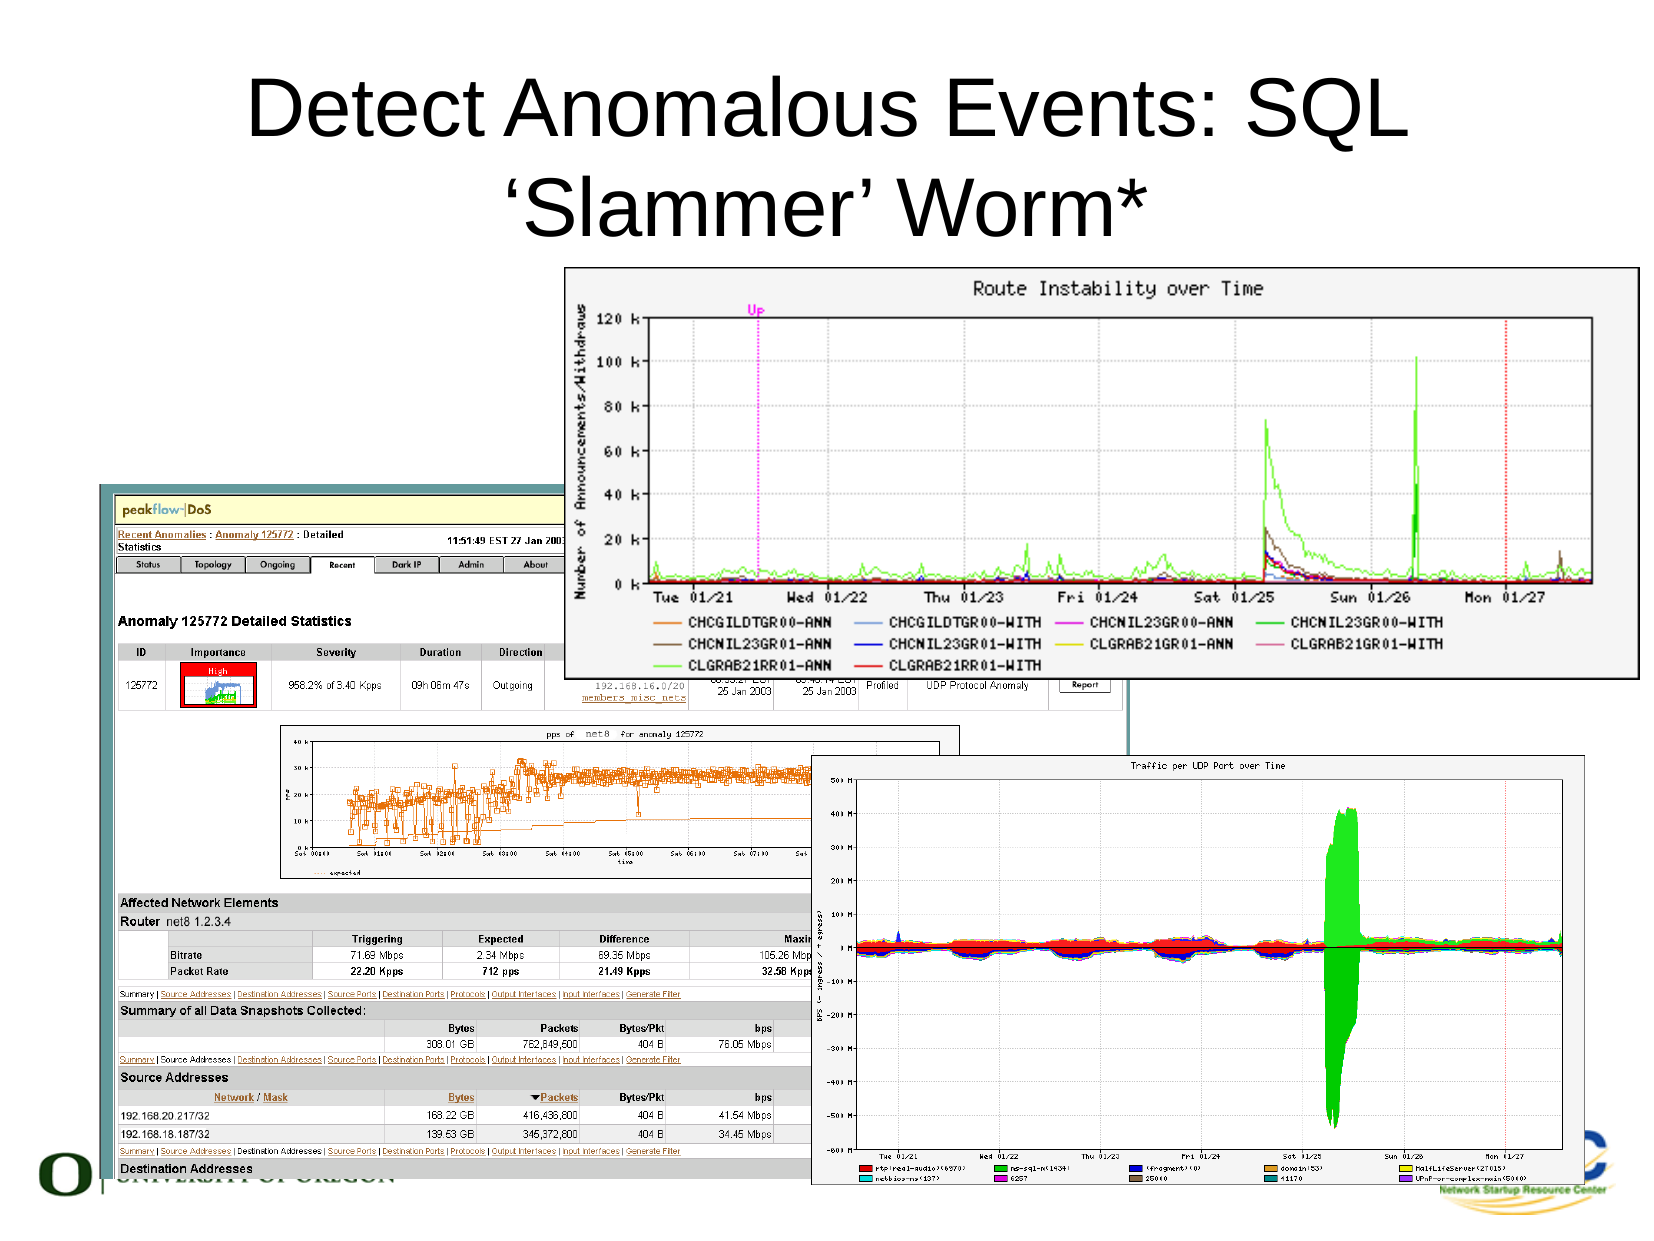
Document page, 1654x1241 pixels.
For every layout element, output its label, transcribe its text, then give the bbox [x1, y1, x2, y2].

picture [37, 266, 1640, 1215]
text_box Detect Anomalous Events: SQL ‘Slammer’ Worm* [82, 49, 1571, 257]
